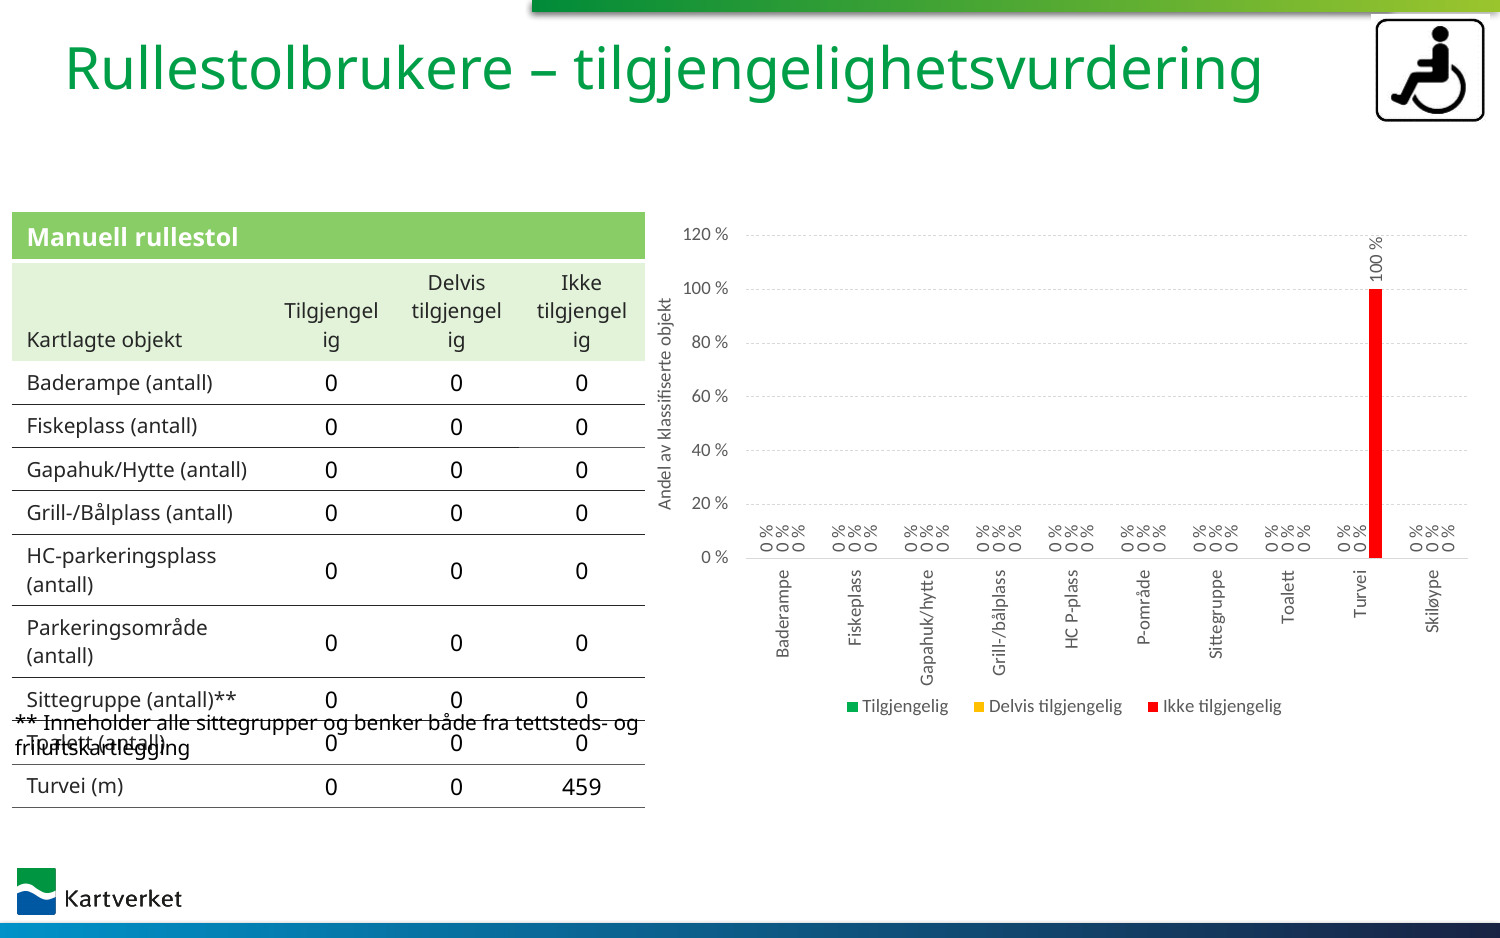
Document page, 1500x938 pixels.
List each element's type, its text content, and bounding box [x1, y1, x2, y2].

table_cell 0 [519, 678, 638, 702]
table_cell 0 [394, 405, 519, 447]
table_cell 0 [269, 405, 394, 447]
table_cell Fiskeplass (antall) [12, 405, 269, 447]
table_cell 0 [394, 768, 519, 807]
table_cell 0 [519, 448, 638, 490]
table_cell 0 [394, 448, 519, 490]
table_cell 0 [519, 606, 638, 677]
text_box ** Inneholder alle sittegrupper og benker både fra tettsteds- og friluftskartlegging [0, 702, 745, 768]
table_cell 0 [269, 448, 394, 490]
table_cell 0 [394, 606, 519, 677]
table_cell 0 [269, 535, 394, 605]
table_cell 0 [519, 361, 638, 404]
text_box Rullestolbrukere – tilgjengelighetsvurdering [49, 12, 1372, 109]
table_cell HC-parkeringsplass (antall) [12, 535, 269, 605]
table_cell 0 [394, 491, 519, 534]
table_cell 0 [269, 606, 394, 677]
table_cell 0 [269, 491, 394, 534]
table_cell 0 [394, 678, 519, 702]
table_cell 0 [394, 535, 519, 605]
table_cell Ikke tilgjengelig [519, 263, 638, 361]
table_cell 459 [519, 768, 645, 807]
table_cell 0 [269, 678, 394, 702]
table_cell Grill-/Bålplass (antall) [12, 491, 269, 534]
table_cell Sittegruppe (antall)** [12, 678, 269, 702]
table_cell Kartlagte objekt [12, 263, 269, 361]
table_cell 0 [519, 491, 638, 534]
table_cell Parkeringsområde (antall) [12, 606, 269, 677]
table_cell Delvis tilgjengelig [394, 263, 519, 361]
table_header Manuell rullestol [12, 212, 645, 259]
table_cell Tilgjengelig [269, 263, 394, 361]
table_cell Baderampe (antall) [12, 361, 269, 404]
table_cell 0 [394, 361, 519, 404]
table_cell 0 [519, 405, 638, 447]
table_cell 0 [269, 361, 394, 404]
table_cell 0 [519, 535, 638, 605]
picture [643, 218, 1480, 728]
table_cell 0 [269, 768, 394, 807]
table_cell Gapahuk/Hytte (antall) [12, 448, 269, 490]
table_cell Turvei (m) [12, 768, 269, 807]
picture [1371, 13, 1491, 127]
